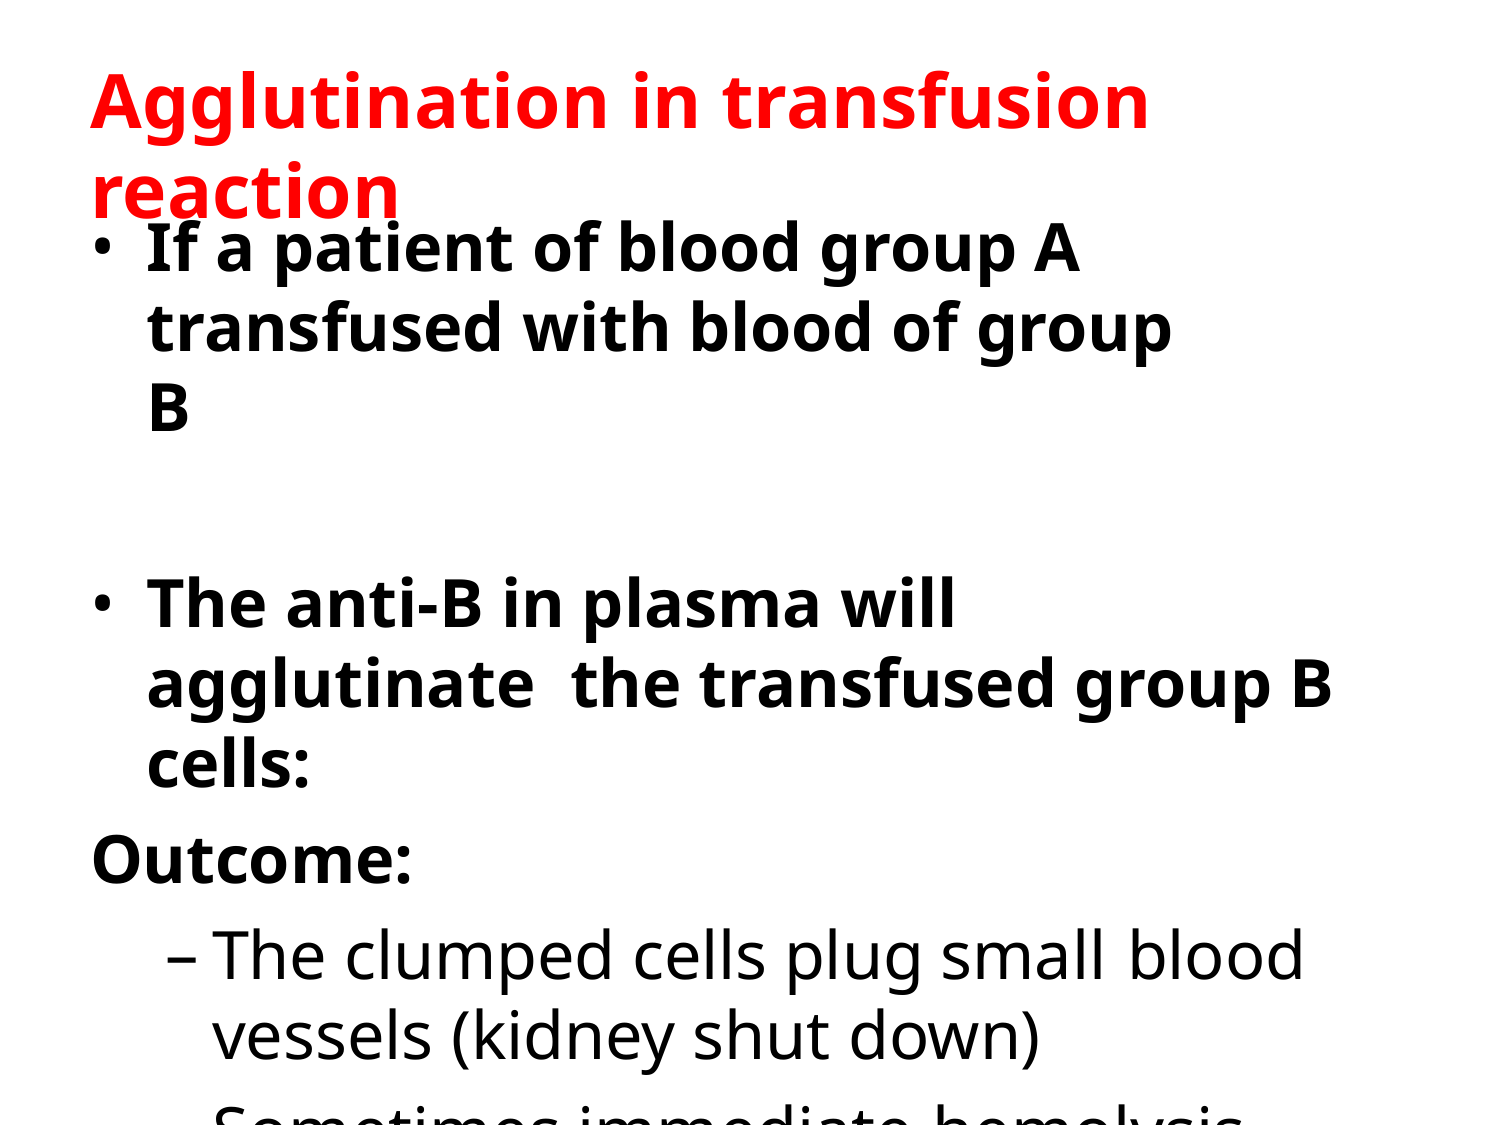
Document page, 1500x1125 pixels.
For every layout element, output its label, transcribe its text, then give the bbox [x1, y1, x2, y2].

title Agglutination in transfusion reaction [88, 53, 1413, 242]
text_box If a patient of blood group A transfused with blood of group B The anti-B in plasma will agglutinate the transfused group B cells: Outcome: The clumped cells plug small blood vessels (kidney shut down) Sometimes immediate hemolysis [87, 204, 1338, 1125]
